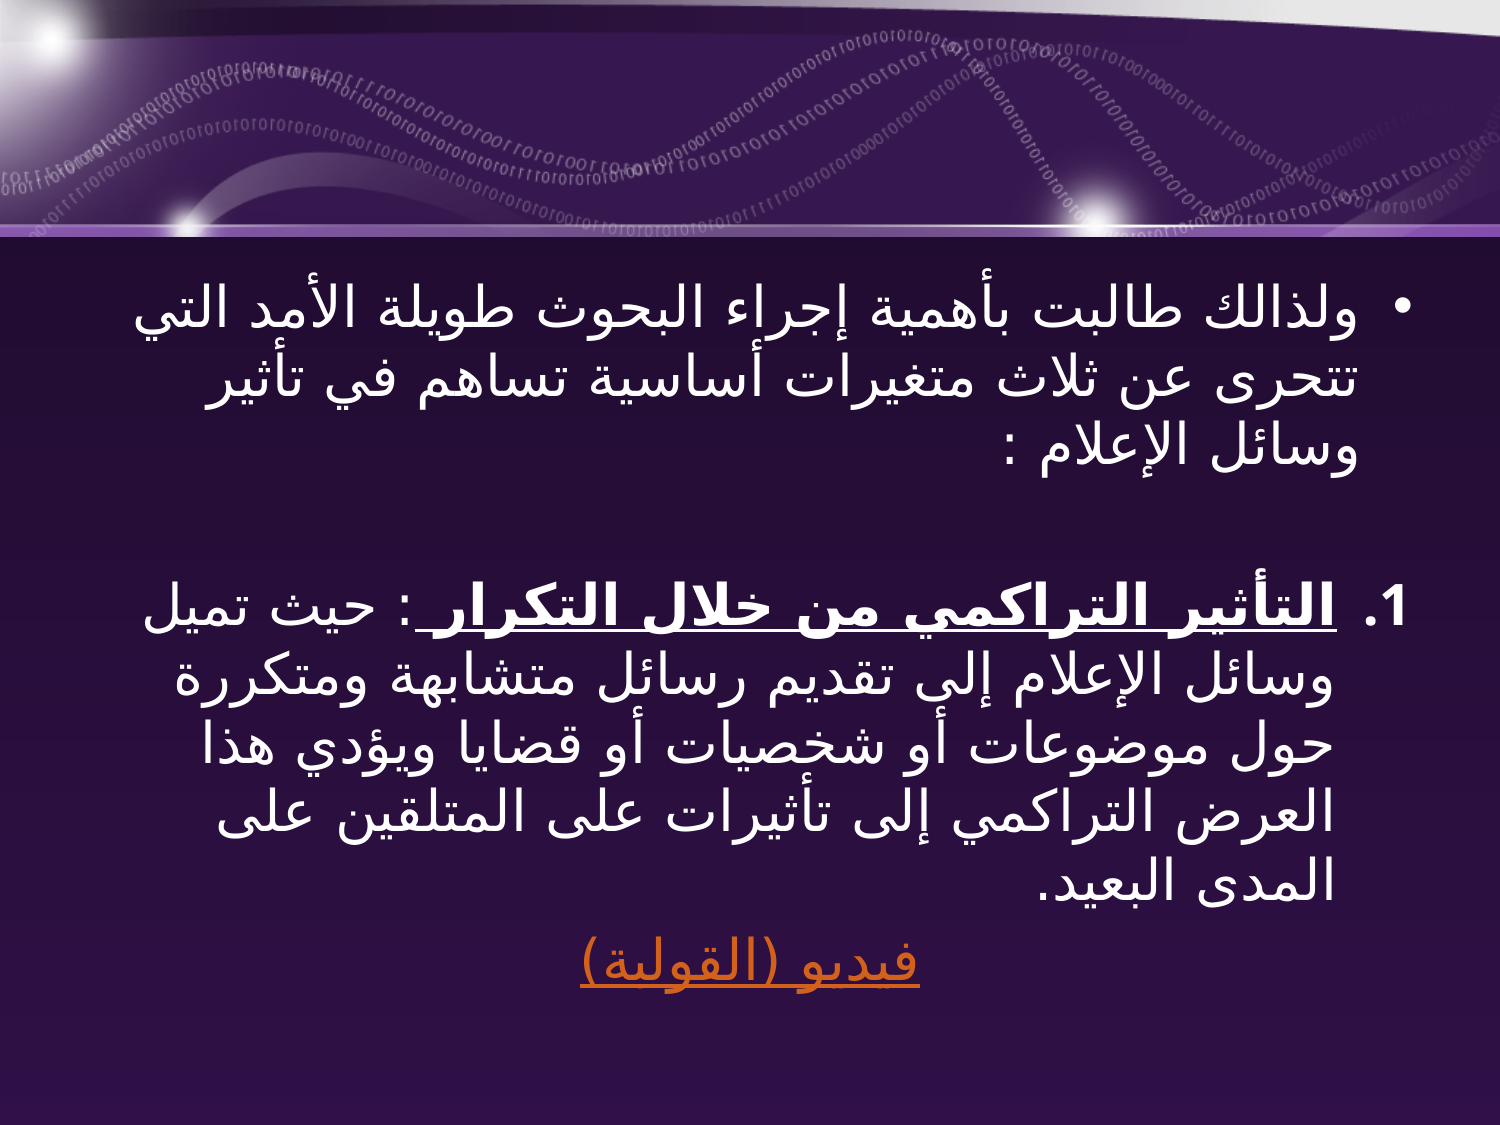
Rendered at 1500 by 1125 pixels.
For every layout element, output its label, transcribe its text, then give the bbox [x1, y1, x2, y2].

list ولذالك طالبت بأهمية إجراء البحوث طويلة الأمد التي تتحرى عن ثلاث متغيرات أساسية تساهم في تأثير وسائل الإعلام : التأثير التراكمي من خلال التكرار : حيث تميل وسائل الإعلام إلى تقديم رسائل متشابهة ومتكررة حول موضوعات أو شخصيات أو قضايا ويؤدي هذا العرض التراكمي إلى تأثيرات على المتلقين على المدى البعيد. فيديو (القولبة) [75, 262, 1425, 1005]
picture [0, 0, 1500, 237]
